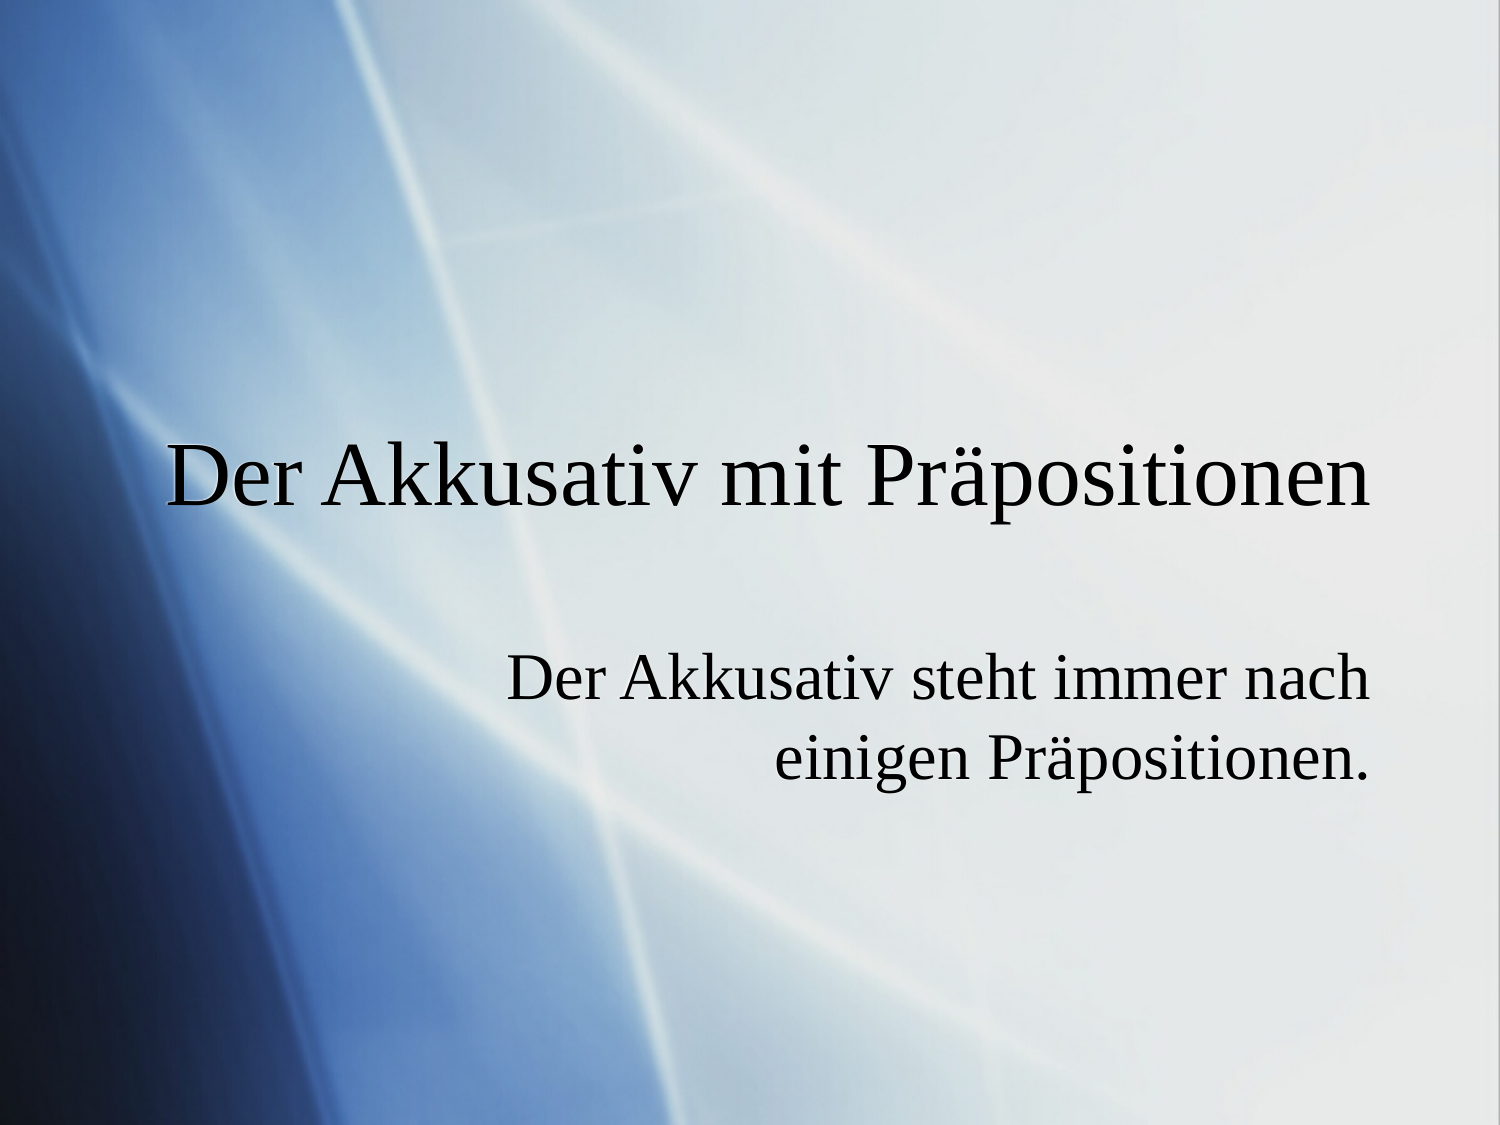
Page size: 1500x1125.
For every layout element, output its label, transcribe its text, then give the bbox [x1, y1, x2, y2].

picture [0, 0, 1500, 1125]
title Der Akkusativ mit Präpositionen [112, 374, 1388, 563]
subtitle Der Akkusativ steht immer nach einigen Präpositionen. [337, 624, 1388, 913]
